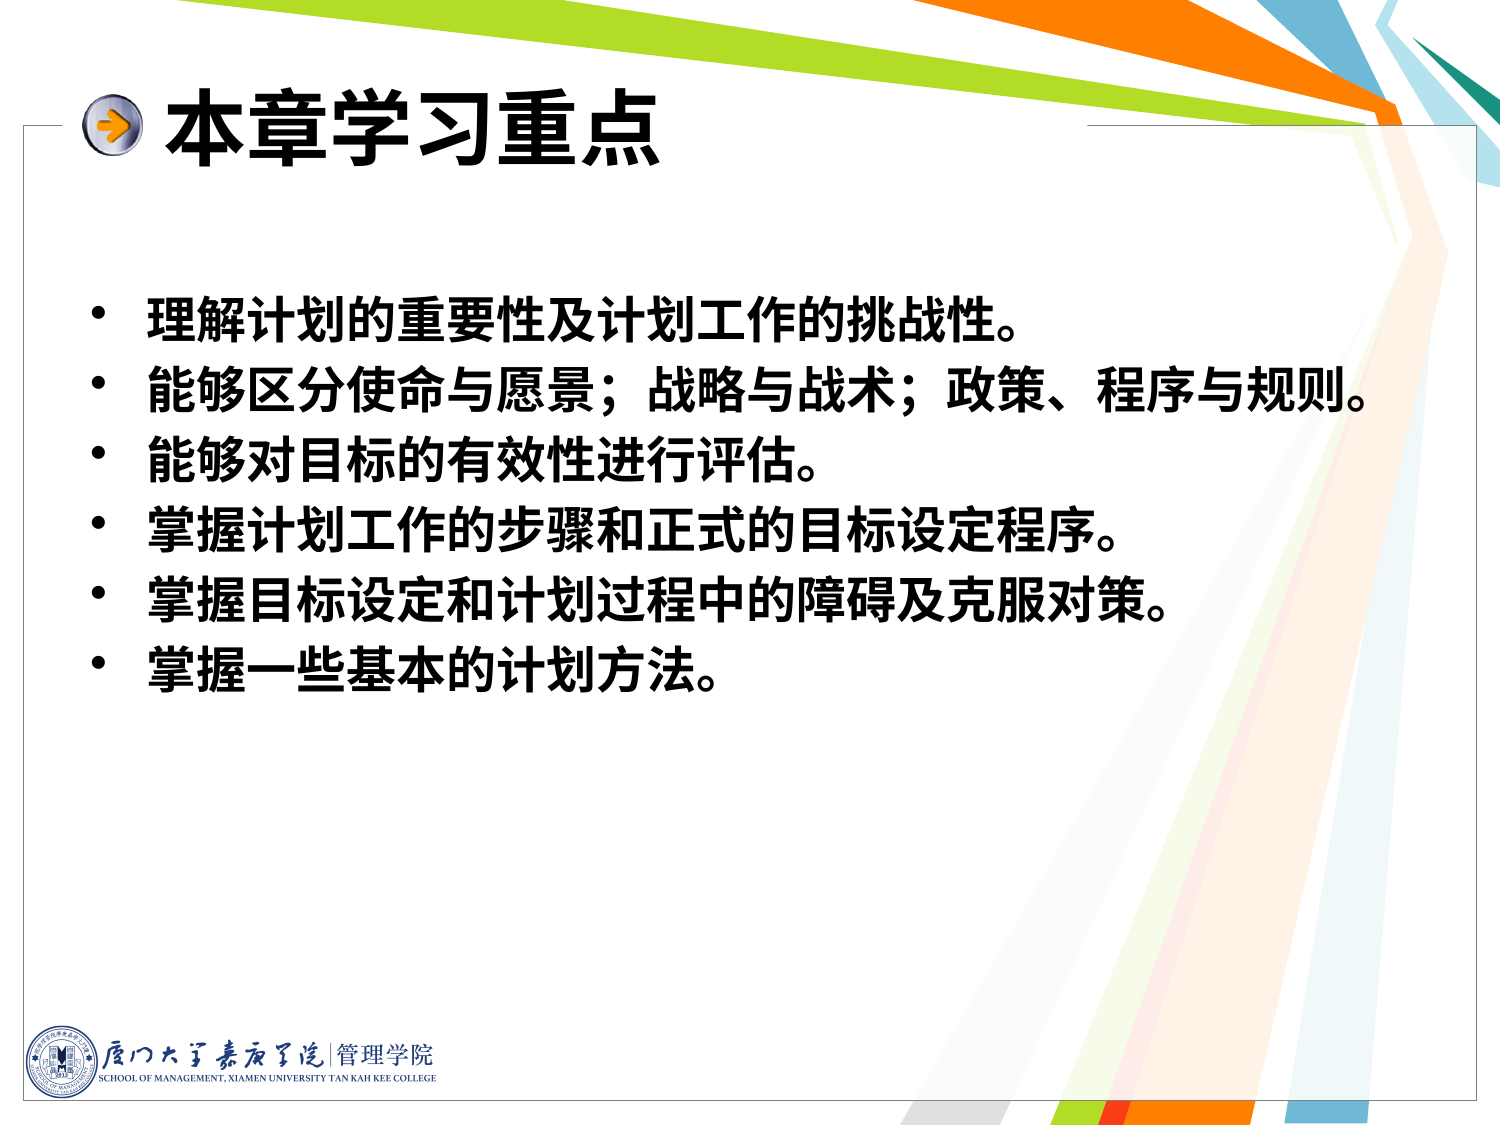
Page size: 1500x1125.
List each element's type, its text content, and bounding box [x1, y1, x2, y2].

list 理解计划的重要性及计划工作的挑战性。 能够区分使命与愿景；战略与战术；政策、程序与规则。 能够对目标的有效性进行评估。 掌握计划工作的步骤和正式的目标设定程序。 掌握目标设定和计划过程中的障碍及克服对策。 掌握一些基本的计划方法。 [75, 281, 1425, 796]
picture [24, 1024, 438, 1100]
picture [82, 94, 143, 156]
title 本章学习重点 [148, 32, 1182, 220]
